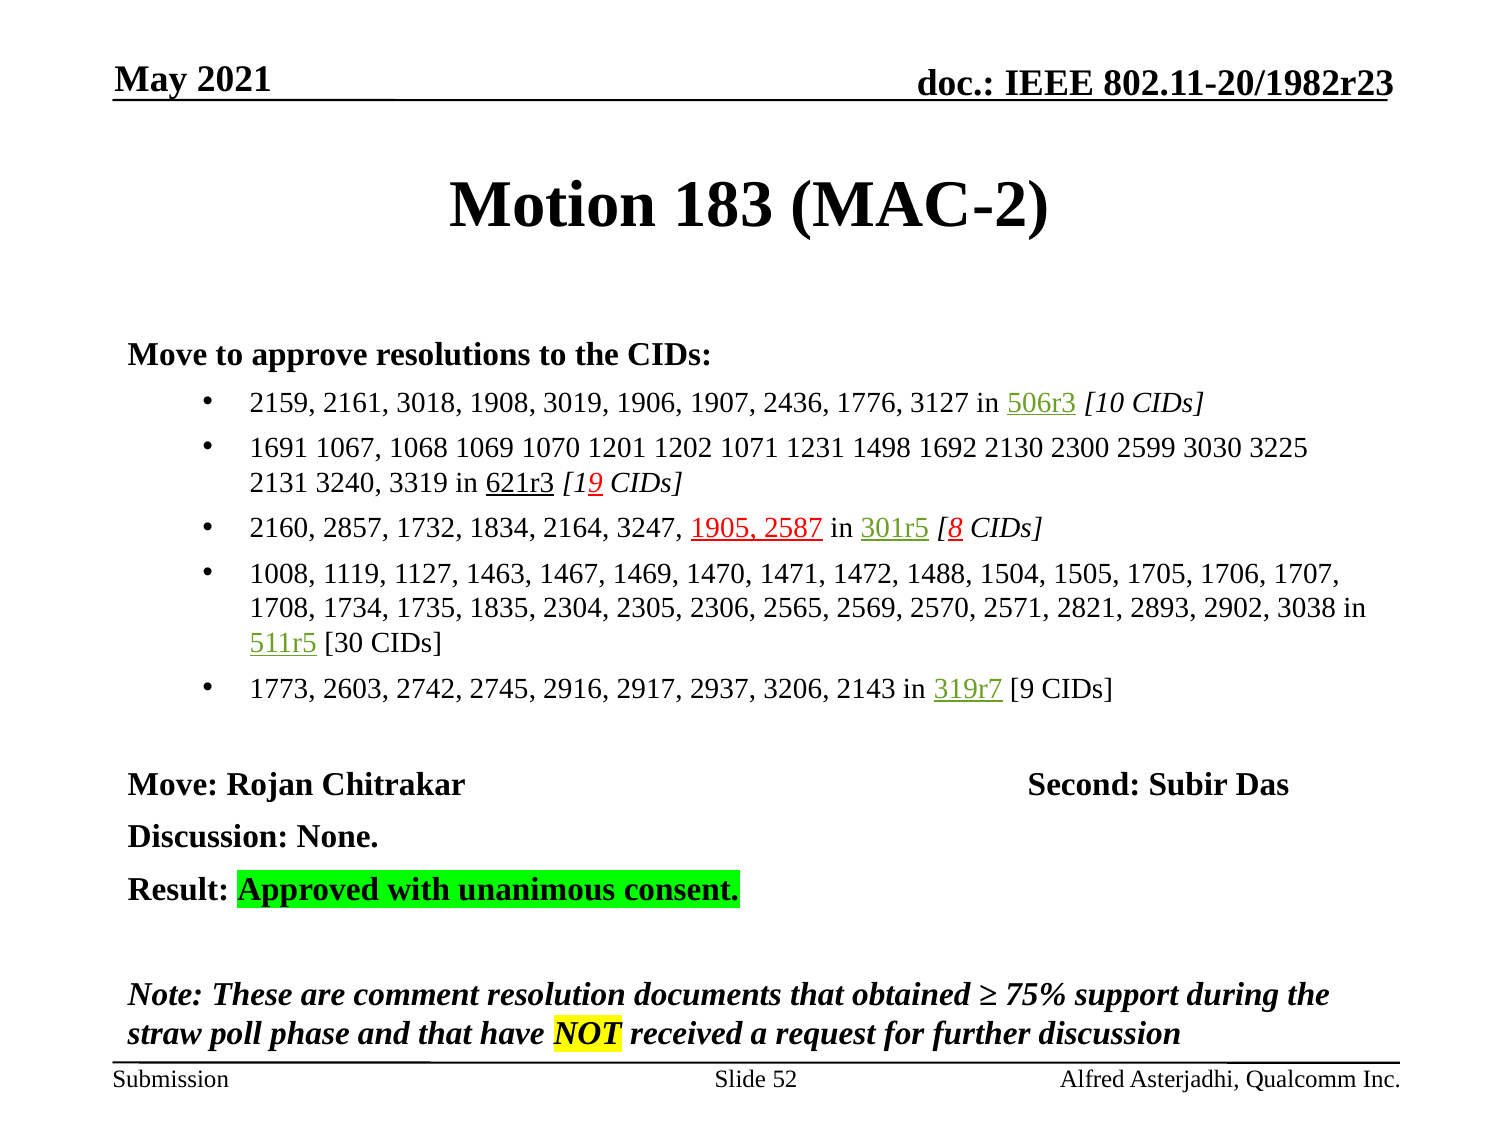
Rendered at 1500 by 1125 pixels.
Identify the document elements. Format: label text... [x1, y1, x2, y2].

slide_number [114, 54, 423, 100]
slide_number Slide 52 [712, 1061, 800, 1123]
footer Alfred Asterjadhi, Qualcomm Inc. [878, 1061, 1402, 1093]
title Motion 183 (MAC-2) [112, 112, 1388, 288]
list Move to approve resolutions to the CIDs: 2159, 2161, 3018, 1908, 3019, 1906, 1907, 2436, 1776, 3127 in 506r3 [10 CIDs] 1691 1067, 1068 1069 1070 1201 1202 1071 1231 1498 1692 2130 2300 2599 3030 3225 2131 3240, 3319 in 621r3 [19 CIDs] 2160, 2857, 1732, 1834, 2164, 3247, 1905, 2587 in 301r5 [8 CIDs] 1008, 1119, 1127, 1463, 1467, 1469, 1470, 1471, 1472, 1488, 1504, 1505, 1705, 1706, 1707, 1708, 1734, 1735, 1835, 2304, 2305, 2306, 2565, 2569, 2570, 2571, 2821, 2893, 2902, 3038 in 511r5 [30 CIDs] 1773, 2603, 2742, 2745, 2916, 2917, 2937, 3206, 2143 in 319r7 [9 CIDs] Move: Rojan Chitrakar Second: Subir Das Discussion: None. Result: Approved with unanimous consent. Note: These are comment resolution documents that obtained ≥ 75% support during the straw poll phase and that have NOT received a request for further discussion [112, 324, 1388, 1063]
